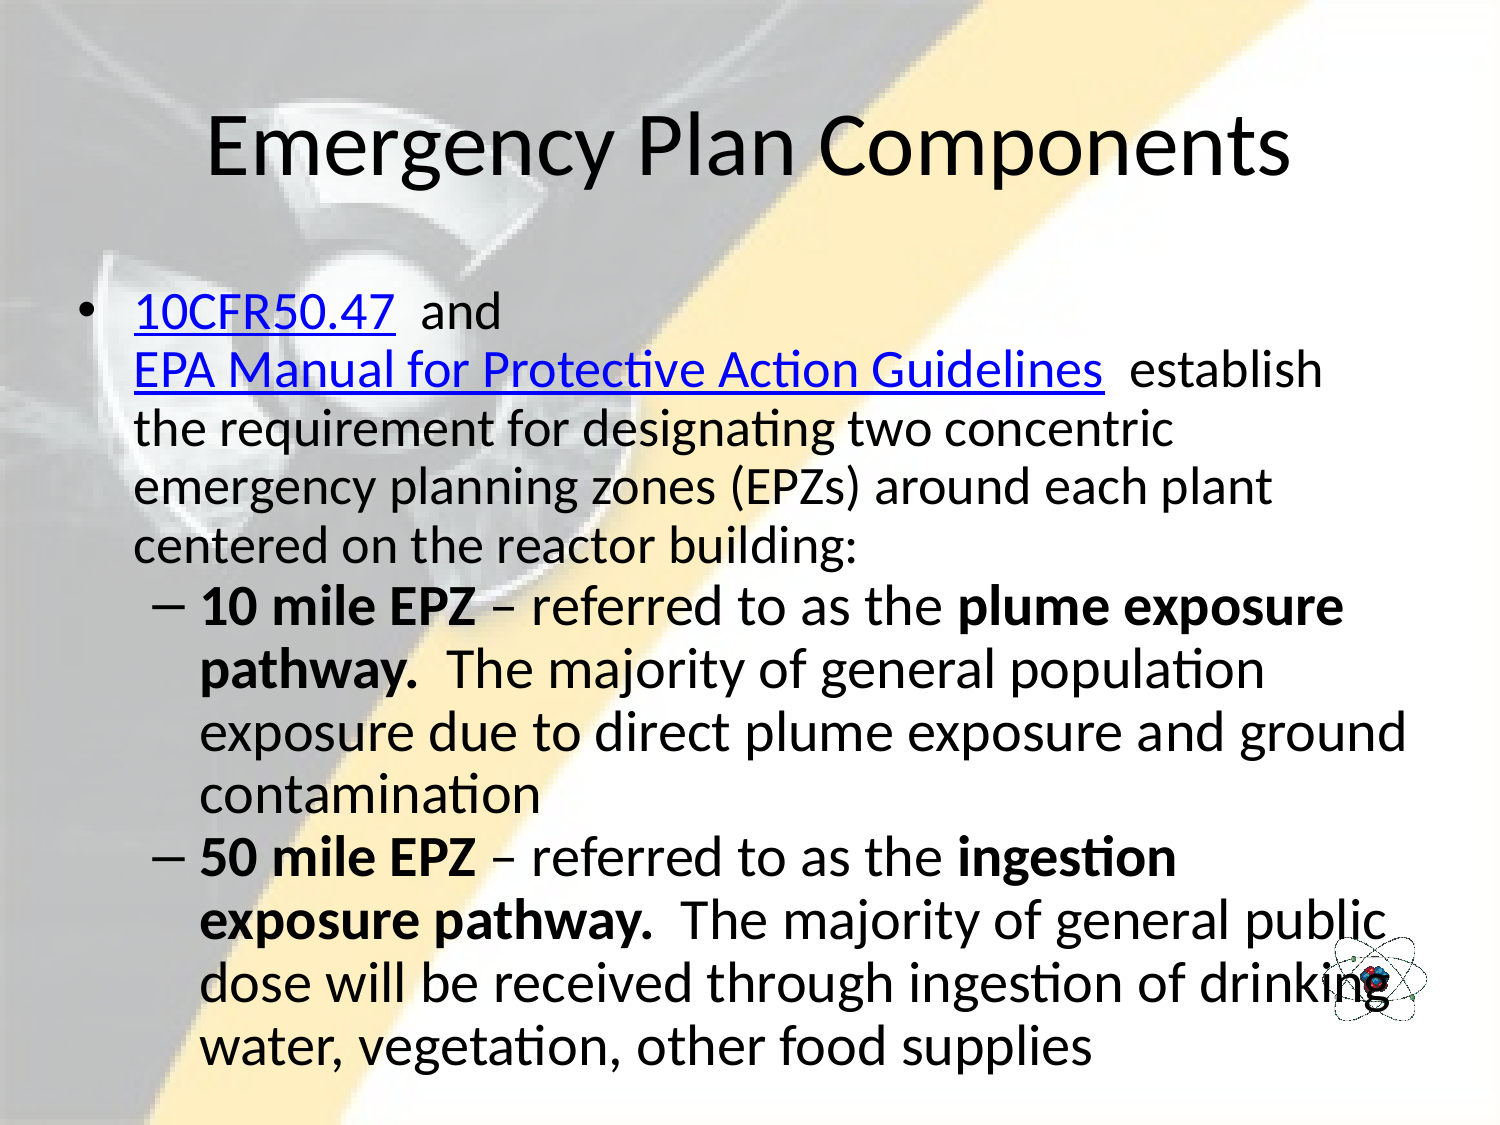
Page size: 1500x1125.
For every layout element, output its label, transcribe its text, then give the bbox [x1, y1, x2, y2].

title Emergency Plan Components [75, 45, 1425, 233]
list 10CFR50.47 and EPA Manual for Protective Action Guidelines establish the requirement for designating two concentric emergency planning zones (EPZs) around each plant centered on the reactor building: 10 mile EPZ – referred to as the plume exposure pathway. The majority of general population exposure due to direct plume exposure and ground contamination 50 mile EPZ – referred to as the ingestion exposure pathway. The majority of general public dose will be received through ingestion of drinking water, vegetation, other food supplies [62, 275, 1425, 1050]
